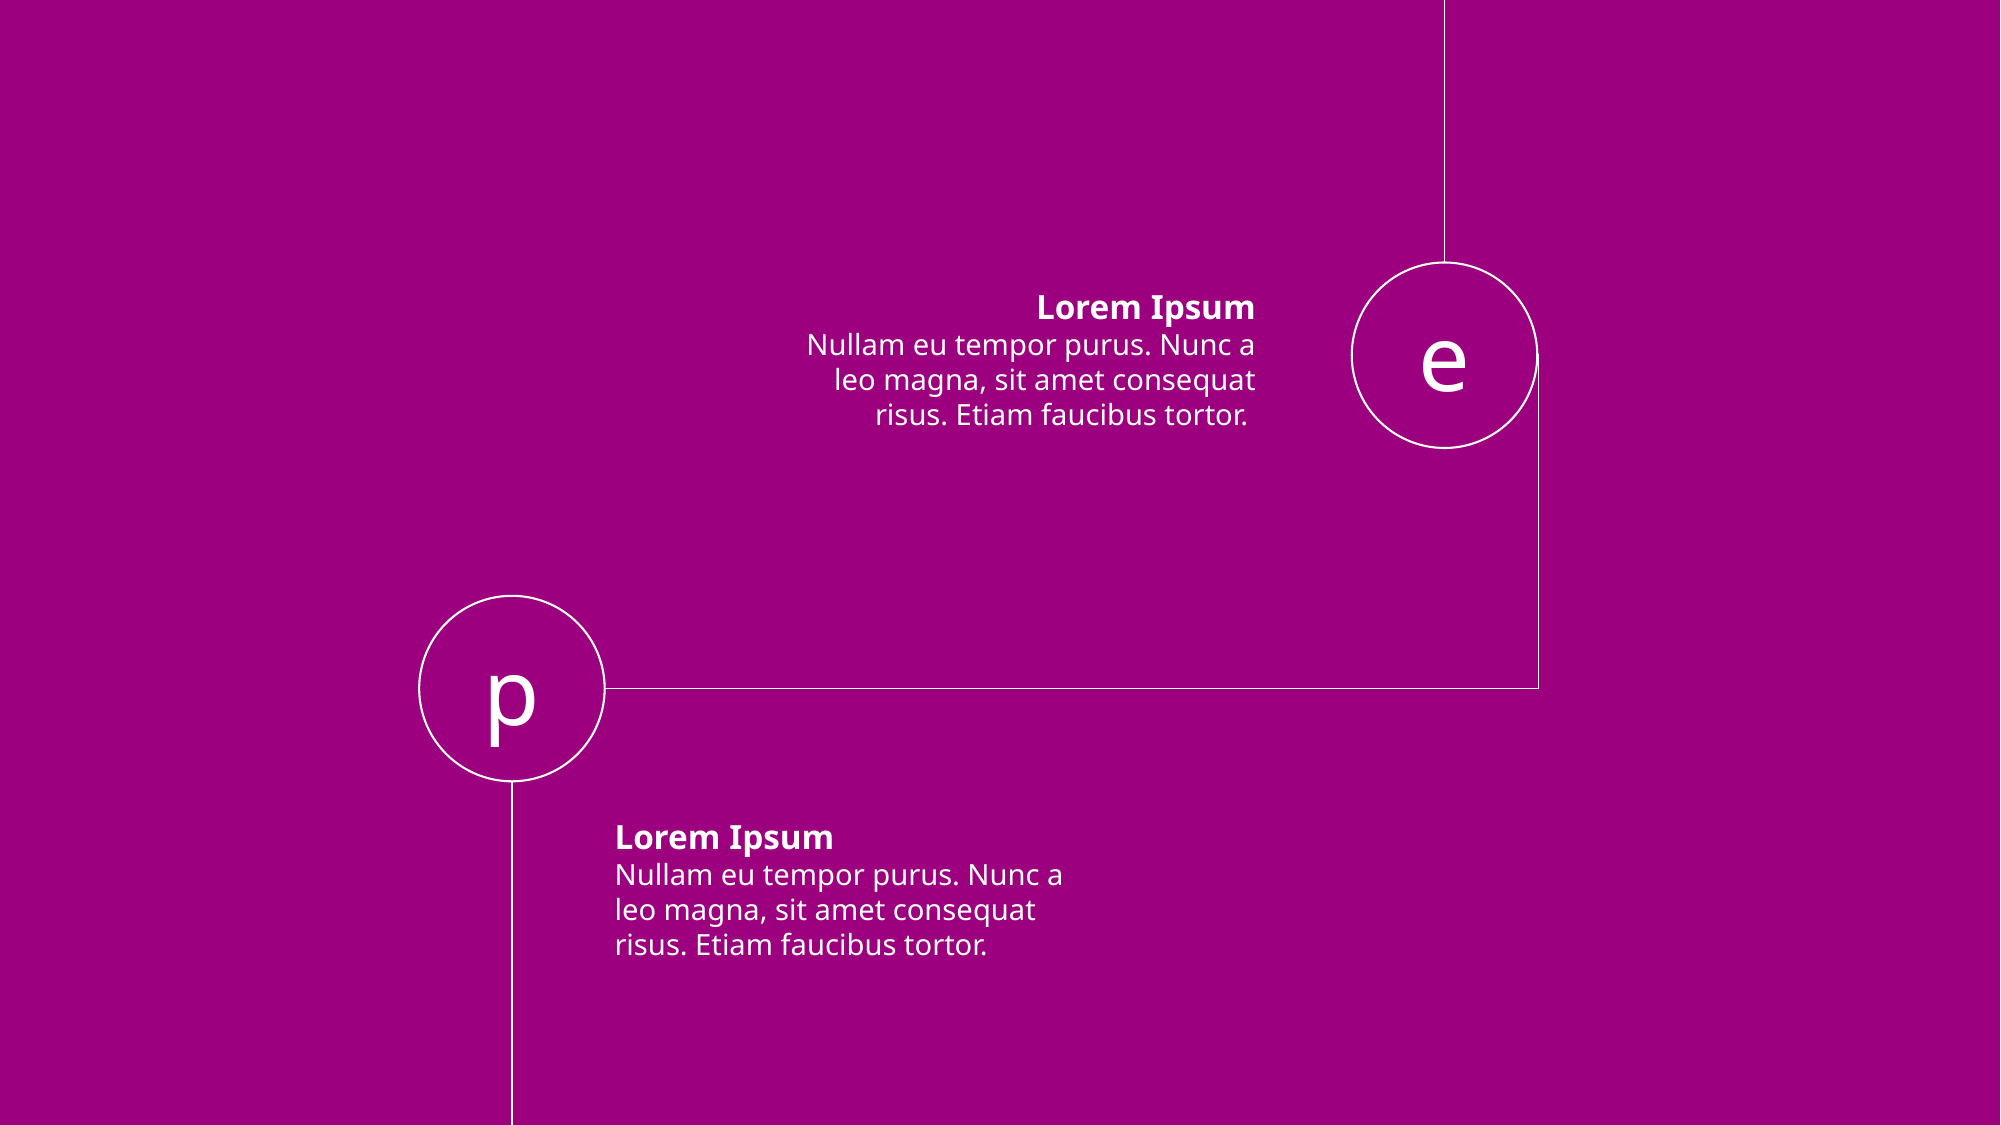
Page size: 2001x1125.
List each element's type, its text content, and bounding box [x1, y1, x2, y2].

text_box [604, 355, 1538, 689]
text_box Lorem Ipsum Nullam eu tempor purus. Nunc a leo magna, sit amet consequat risus. Etiam faucibus tortor. [783, 261, 1266, 355]
text_box Lorem Ipsum Nullam eu tempor purus. Nunc a leo magna, sit amet consequat risus. Etiam faucibus tortor. [604, 791, 1088, 967]
text_box p [418, 594, 606, 783]
text_box e [1350, 261, 1539, 363]
